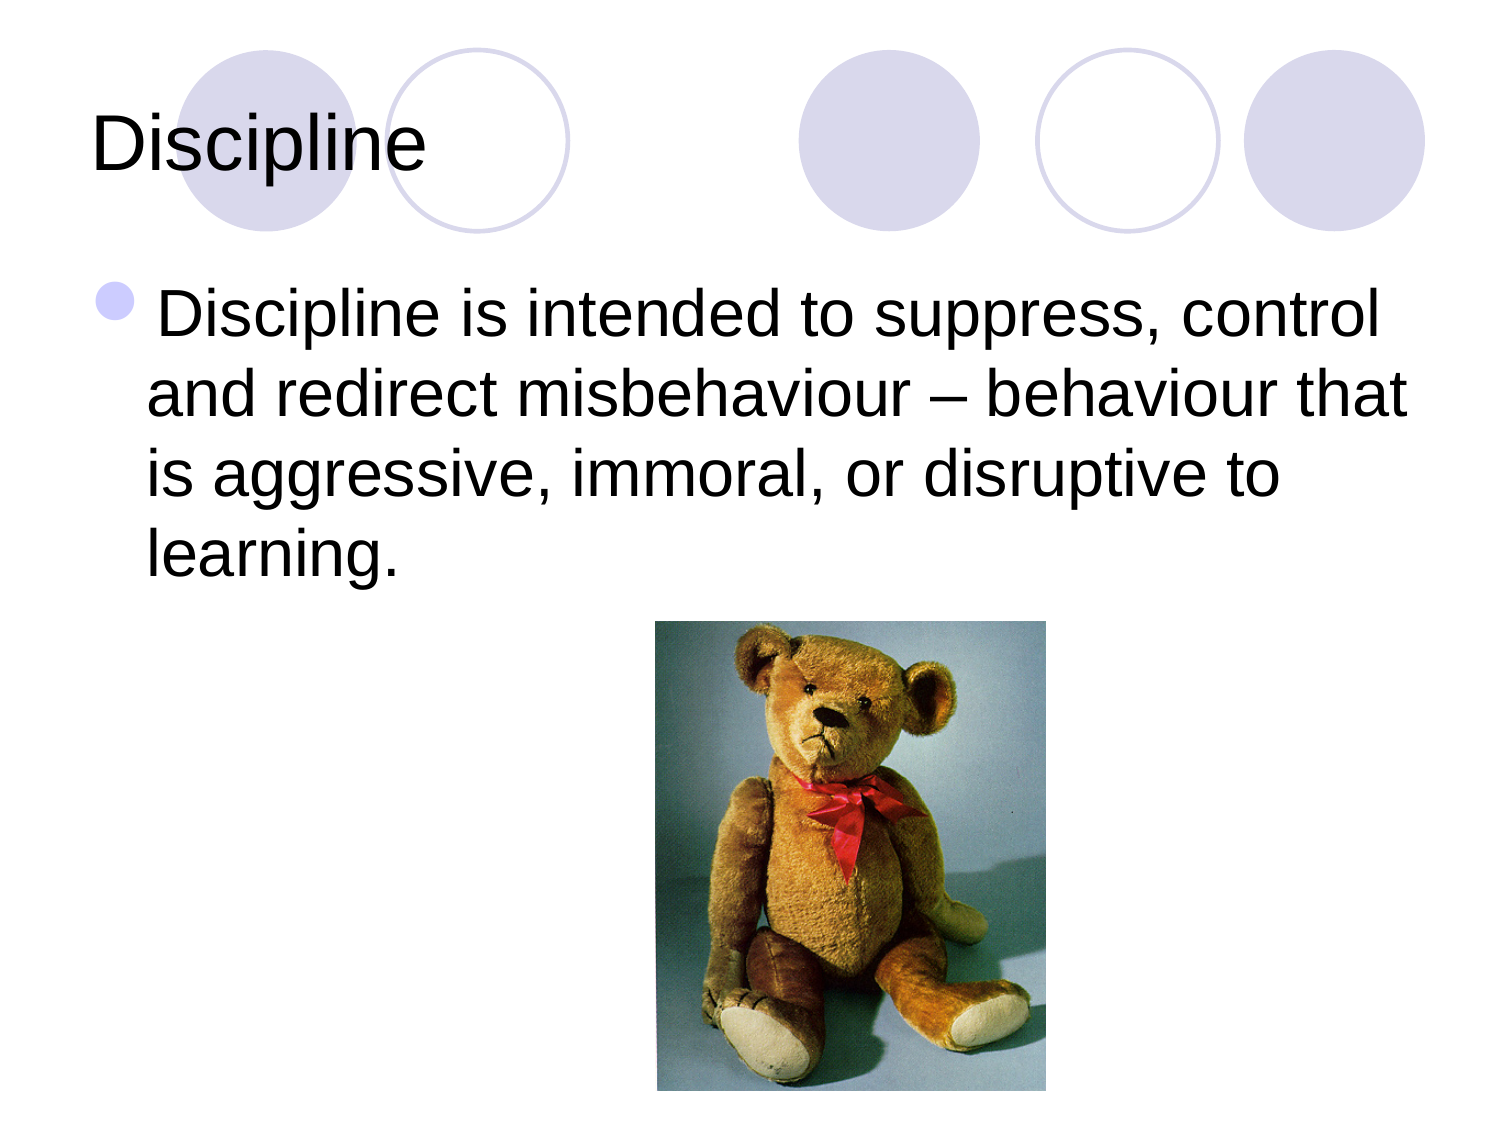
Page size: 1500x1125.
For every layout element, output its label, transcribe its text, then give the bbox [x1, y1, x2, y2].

list Discipline is intended to suppress, control and redirect misbehaviour – behaviour that is aggressive, immoral, or disruptive to learning. [74, 262, 1426, 1006]
picture [655, 621, 1046, 1091]
title Discipline [74, 44, 1426, 233]
